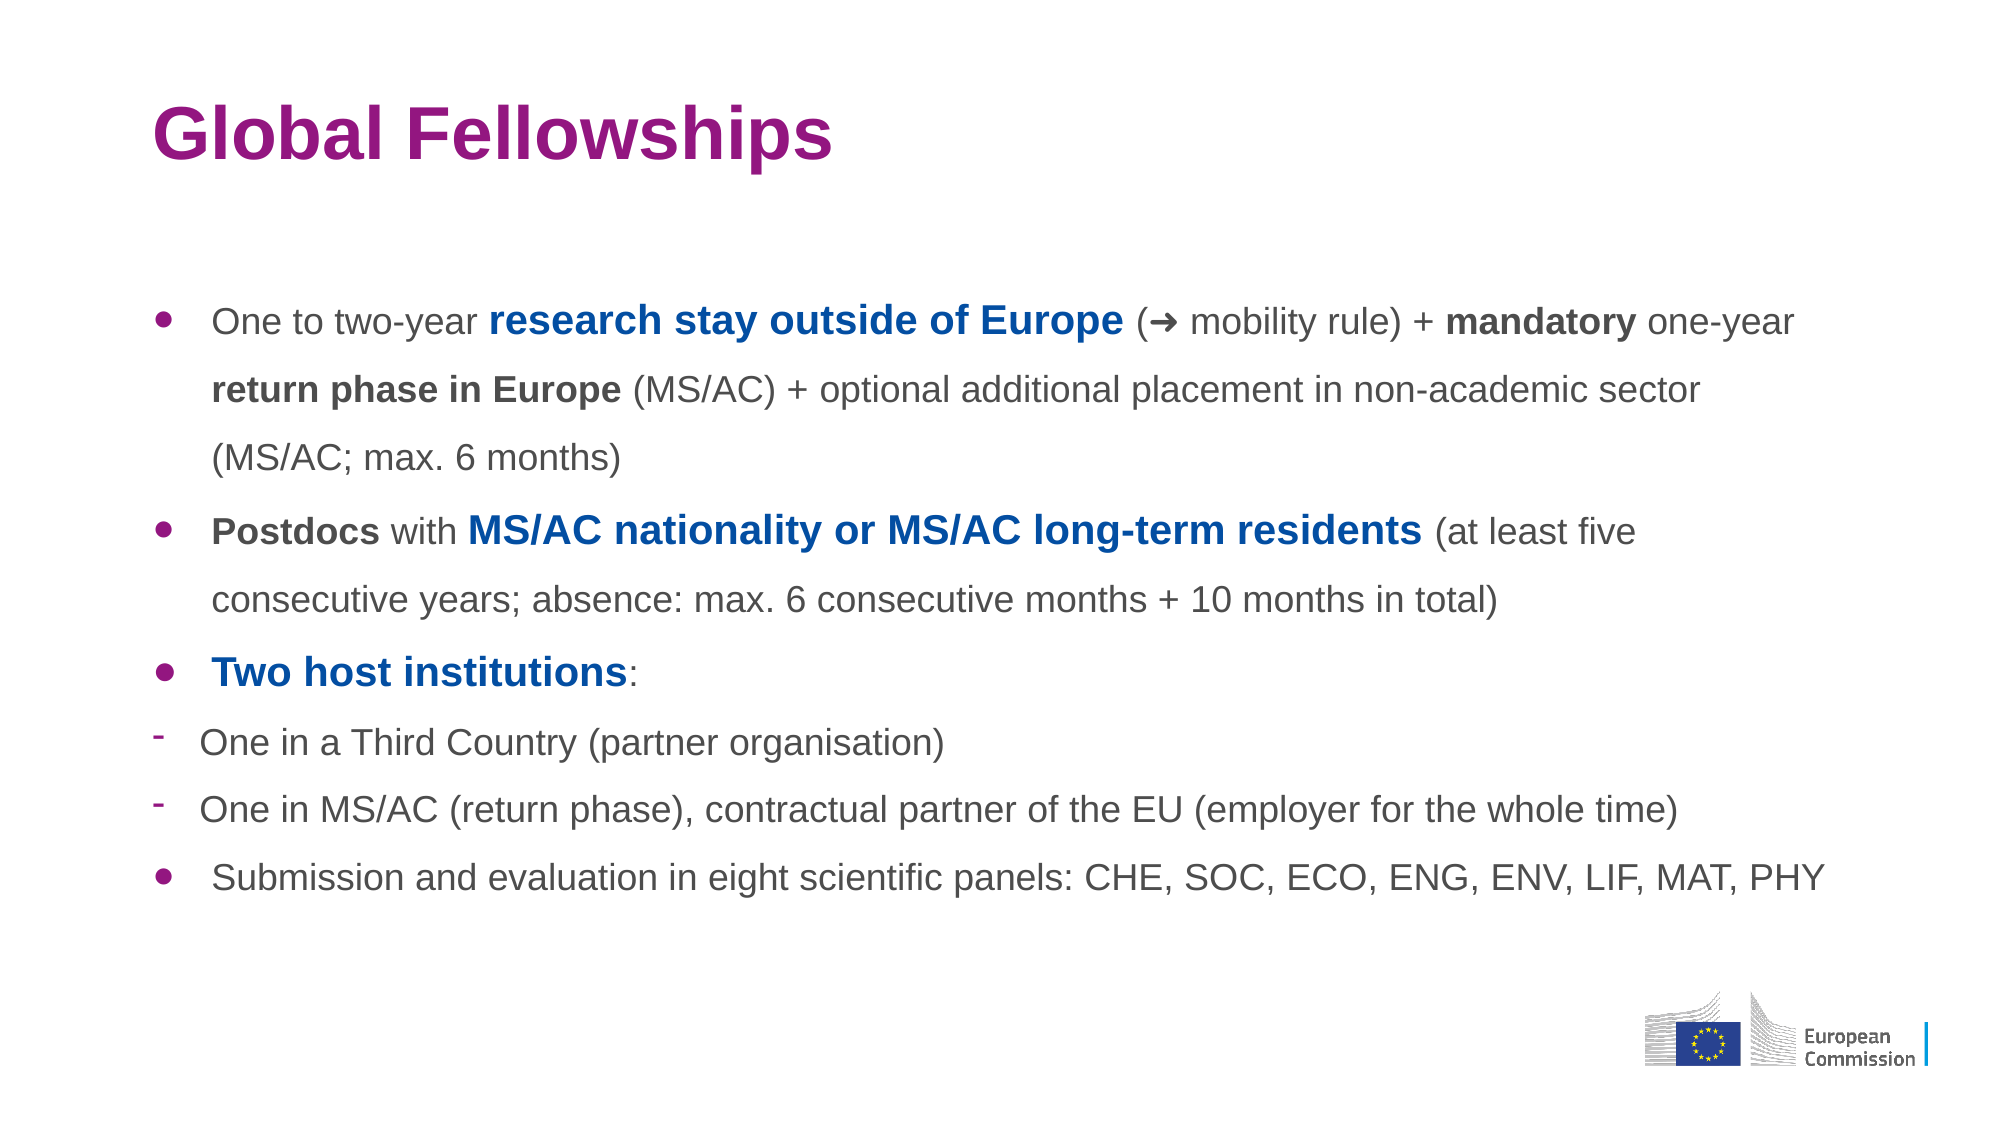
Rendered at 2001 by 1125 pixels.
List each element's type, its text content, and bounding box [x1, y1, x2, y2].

list One to two-year research stay outside of Europe (➜ mobility rule) + mandatory one-year return phase in Europe (MS/AC) + optional additional placement in non-academic sector (MS/AC; max. 6 months) Postdocs with MS/AC nationality or MS/AC long-term residents (at least five consecutive years; absence: max. 6 consecutive months + 10 months in total) Two host institutions: One in a Third Country (partner organisation) One in MS/AC (return phase), contractual partner of the EU (employer for the whole time) Submission and evaluation in eight scientific panels: CHE, SOC, ECO, ENG, ENV, LIF, MAT, PHY [137, 259, 1860, 939]
picture [1645, 991, 1928, 1066]
title Global Fellowships [137, 76, 1863, 176]
